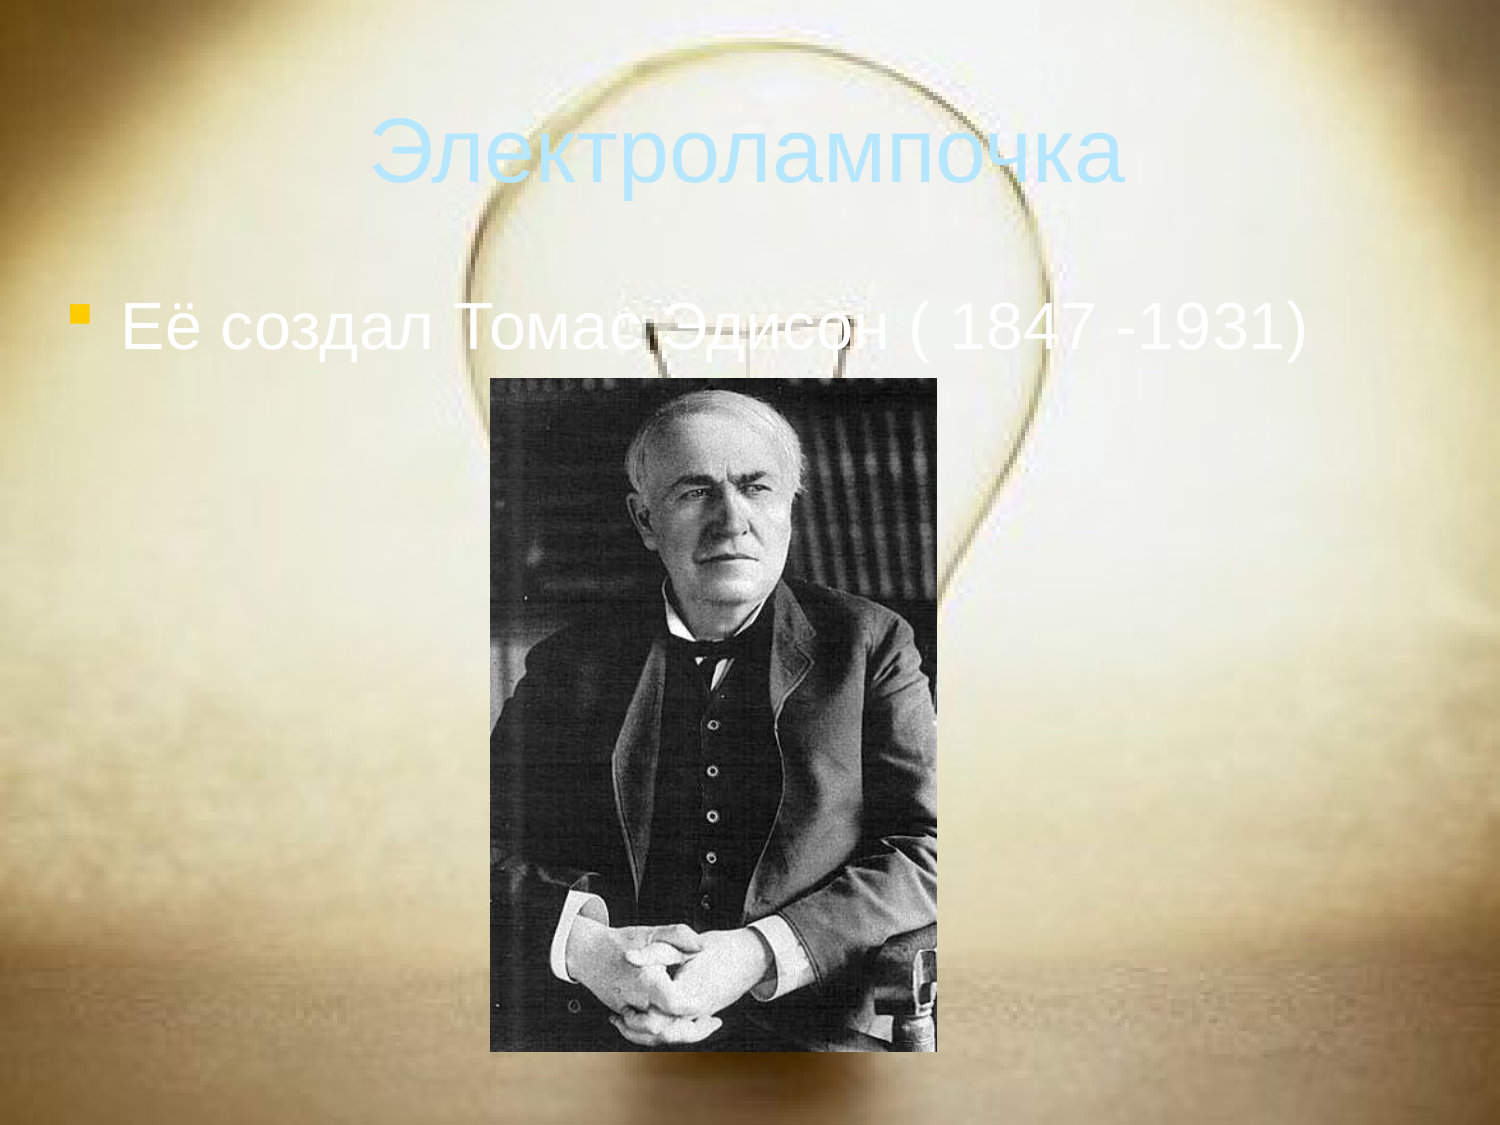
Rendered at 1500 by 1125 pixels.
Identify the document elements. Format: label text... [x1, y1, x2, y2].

title Электролампочка [49, 37, 1446, 255]
list Её создал Томас Эдисон ( 1847 -1931) [49, 275, 1451, 1001]
picture [0, 0, 1500, 1125]
